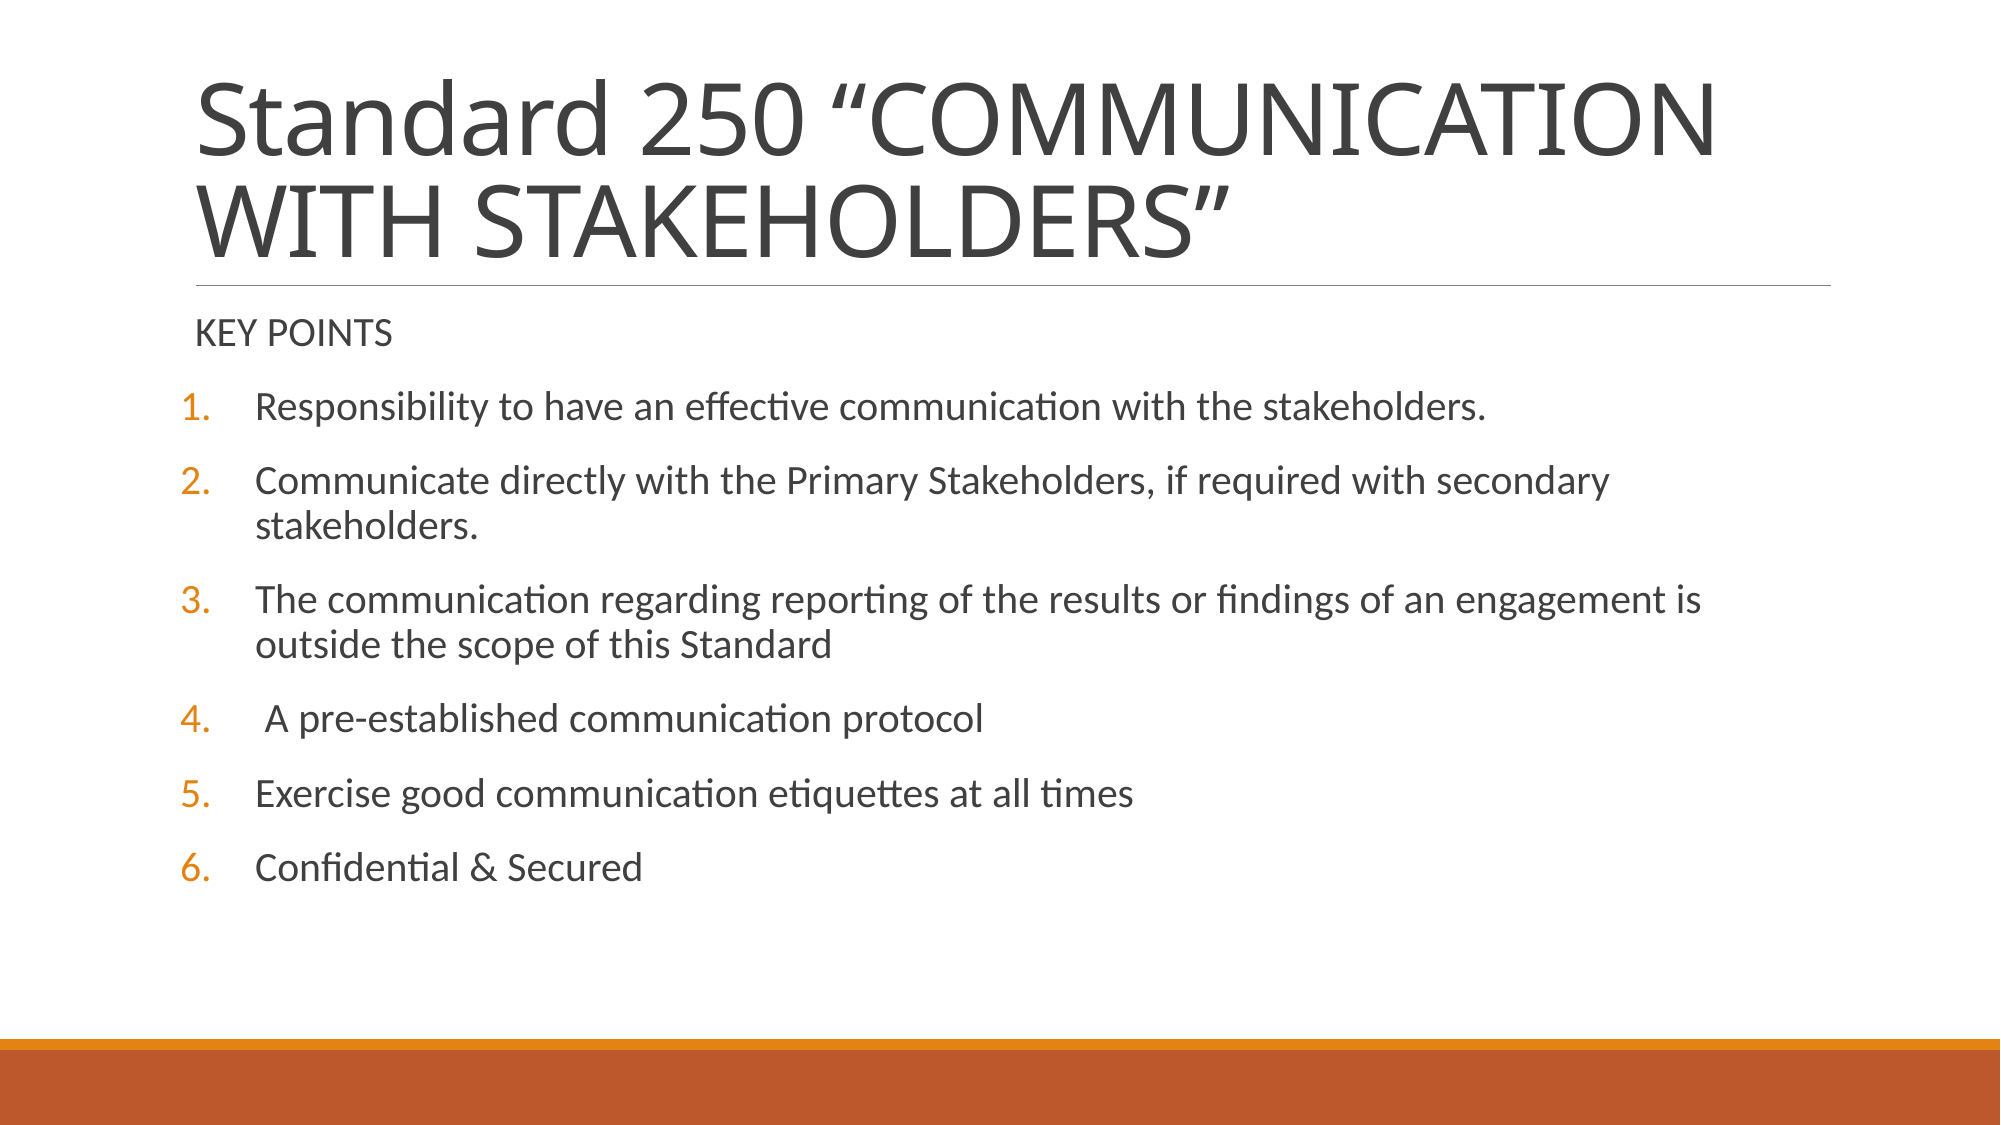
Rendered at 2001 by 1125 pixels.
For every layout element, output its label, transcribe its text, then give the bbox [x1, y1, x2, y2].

list KEY POINTS Responsibility to have an effective communication with the stakeholders. Communicate directly with the Primary Stakeholders, if required with secondary stakeholders. The communication regarding reporting of the results or findings of an engagement is outside the scope of this Standard A pre-established communication protocol Exercise good communication etiquettes at all times Confidential & Secured [180, 302, 1830, 963]
title Standard 250 “COMMUNICATION WITH STAKEHOLDERS” [180, 47, 1830, 285]
